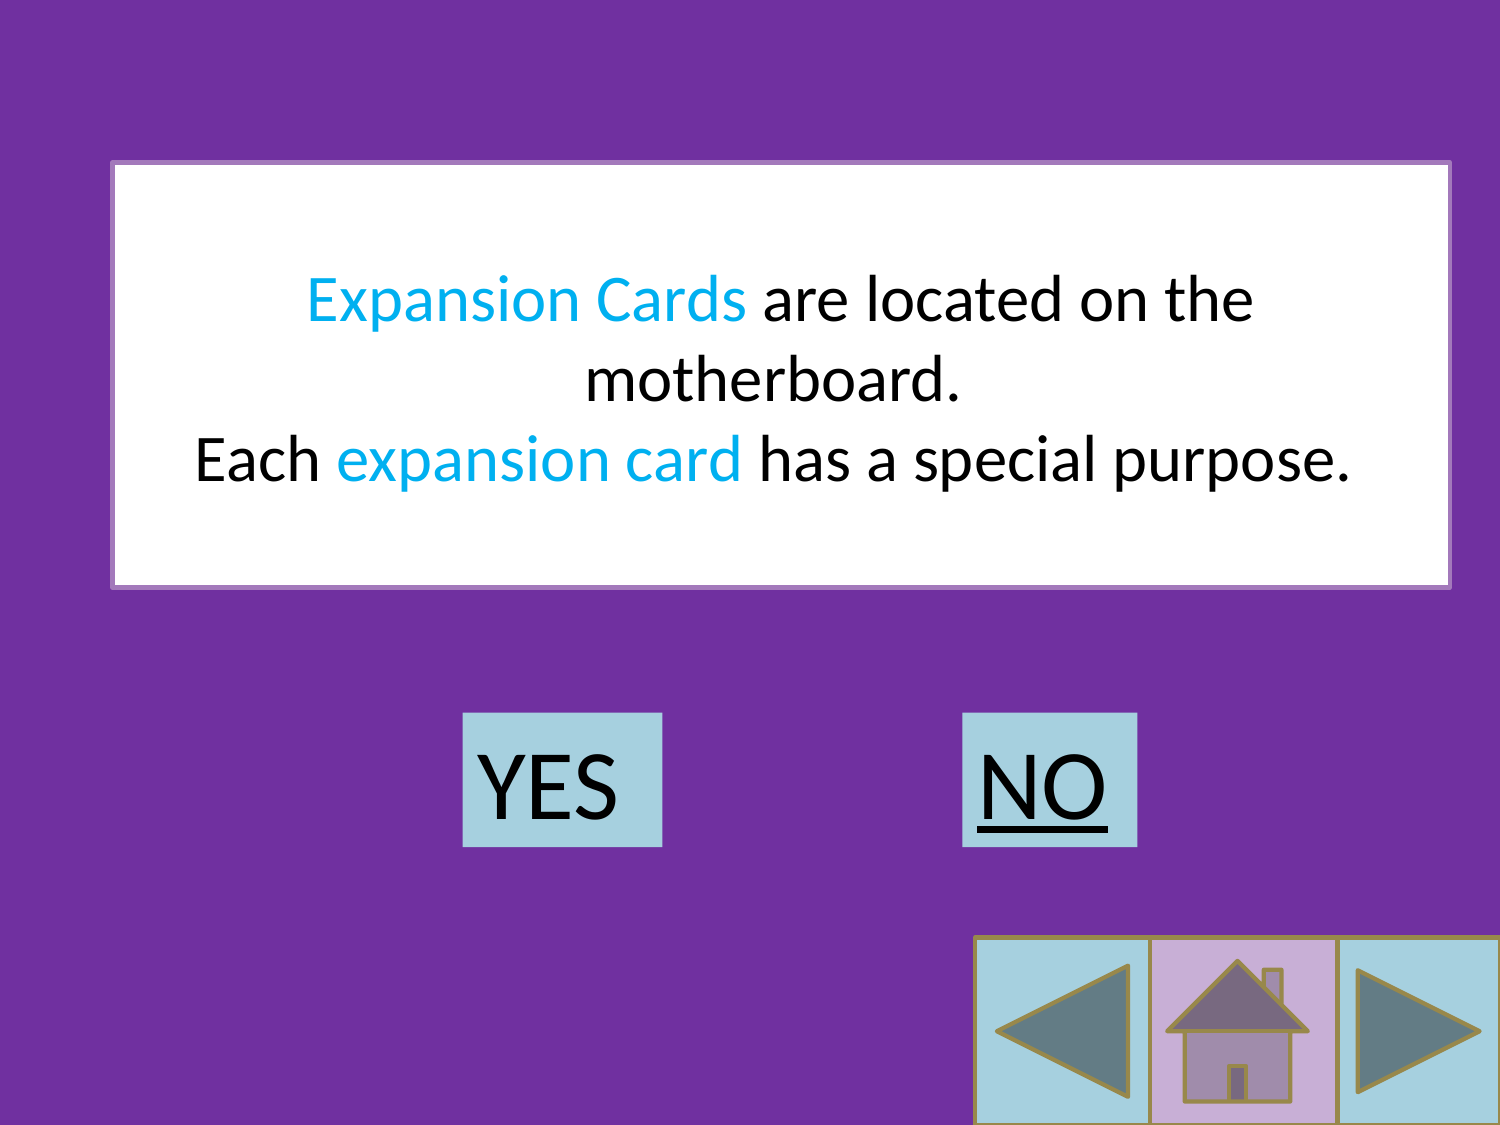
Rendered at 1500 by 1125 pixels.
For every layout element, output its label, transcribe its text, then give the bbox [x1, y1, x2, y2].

text_box NO [962, 712, 1138, 848]
text_box [973, 935, 1152, 1125]
text_box [1335, 935, 1500, 1125]
text_box Expansion Cards are located on the motherboard. Each expansion card has a special purpose. [110, 160, 1452, 590]
text_box [1152, 935, 1335, 1125]
text_box YES [462, 712, 663, 848]
